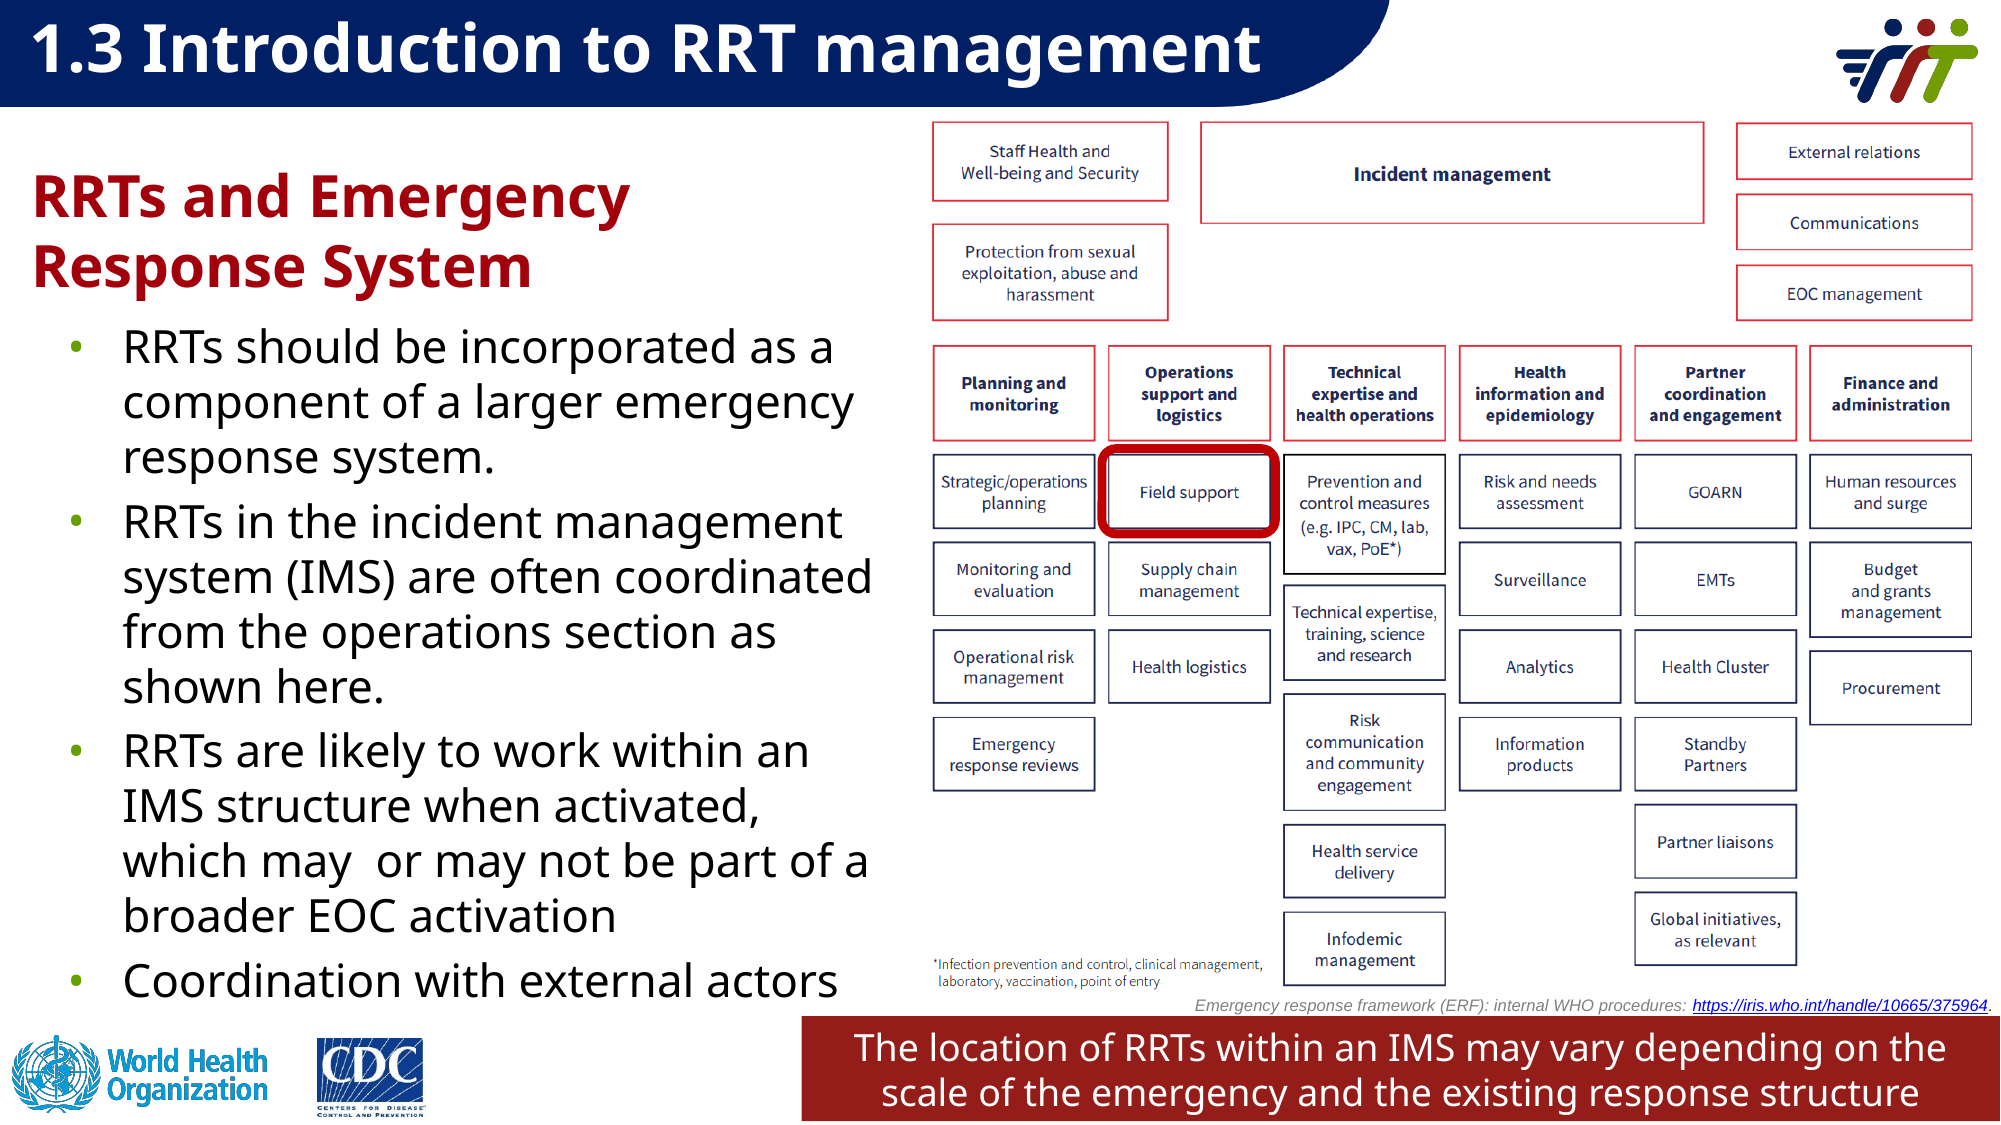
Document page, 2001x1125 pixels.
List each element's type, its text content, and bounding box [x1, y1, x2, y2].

picture [36, 1088, 78, 1105]
picture [921, 19, 1979, 1002]
text_box RRTs and Emergency Response System [23, 152, 843, 307]
text_box 1.3 Introduction to RRT management [22, 7, 1534, 110]
text_box RRTs should be incorporated as a component of a larger emergency response system. RRTs in the incident management system (IMS) are often coordinated from the operations section as shown here. RRTs are likely to work within an IMS structure when activated, which may or may not be part of a broader EOC activation Coordination with external actors [0, 310, 899, 1015]
picture [22, 1062, 26, 1077]
picture [46, 1056, 54, 1062]
picture [59, 1035, 267, 1113]
picture [40, 1062, 47, 1070]
picture [12, 1035, 54, 1068]
picture [0, 0, 1390, 107]
text_box The location of RRTs within an IMS may vary depending on the scale of the emergency and the existing response structure [801, 1016, 2000, 1122]
picture [34, 1054, 43, 1078]
picture [317, 1038, 426, 1117]
picture [30, 1083, 37, 1091]
picture [24, 1054, 36, 1087]
picture [12, 1083, 48, 1113]
text_box Emergency response framework (‎ERF)‎: internal WHO procedures: https://iris.who.int/handle/10665/375964. [1101, 987, 2000, 1023]
picture [71, 1053, 90, 1091]
picture [50, 1108, 62, 1113]
